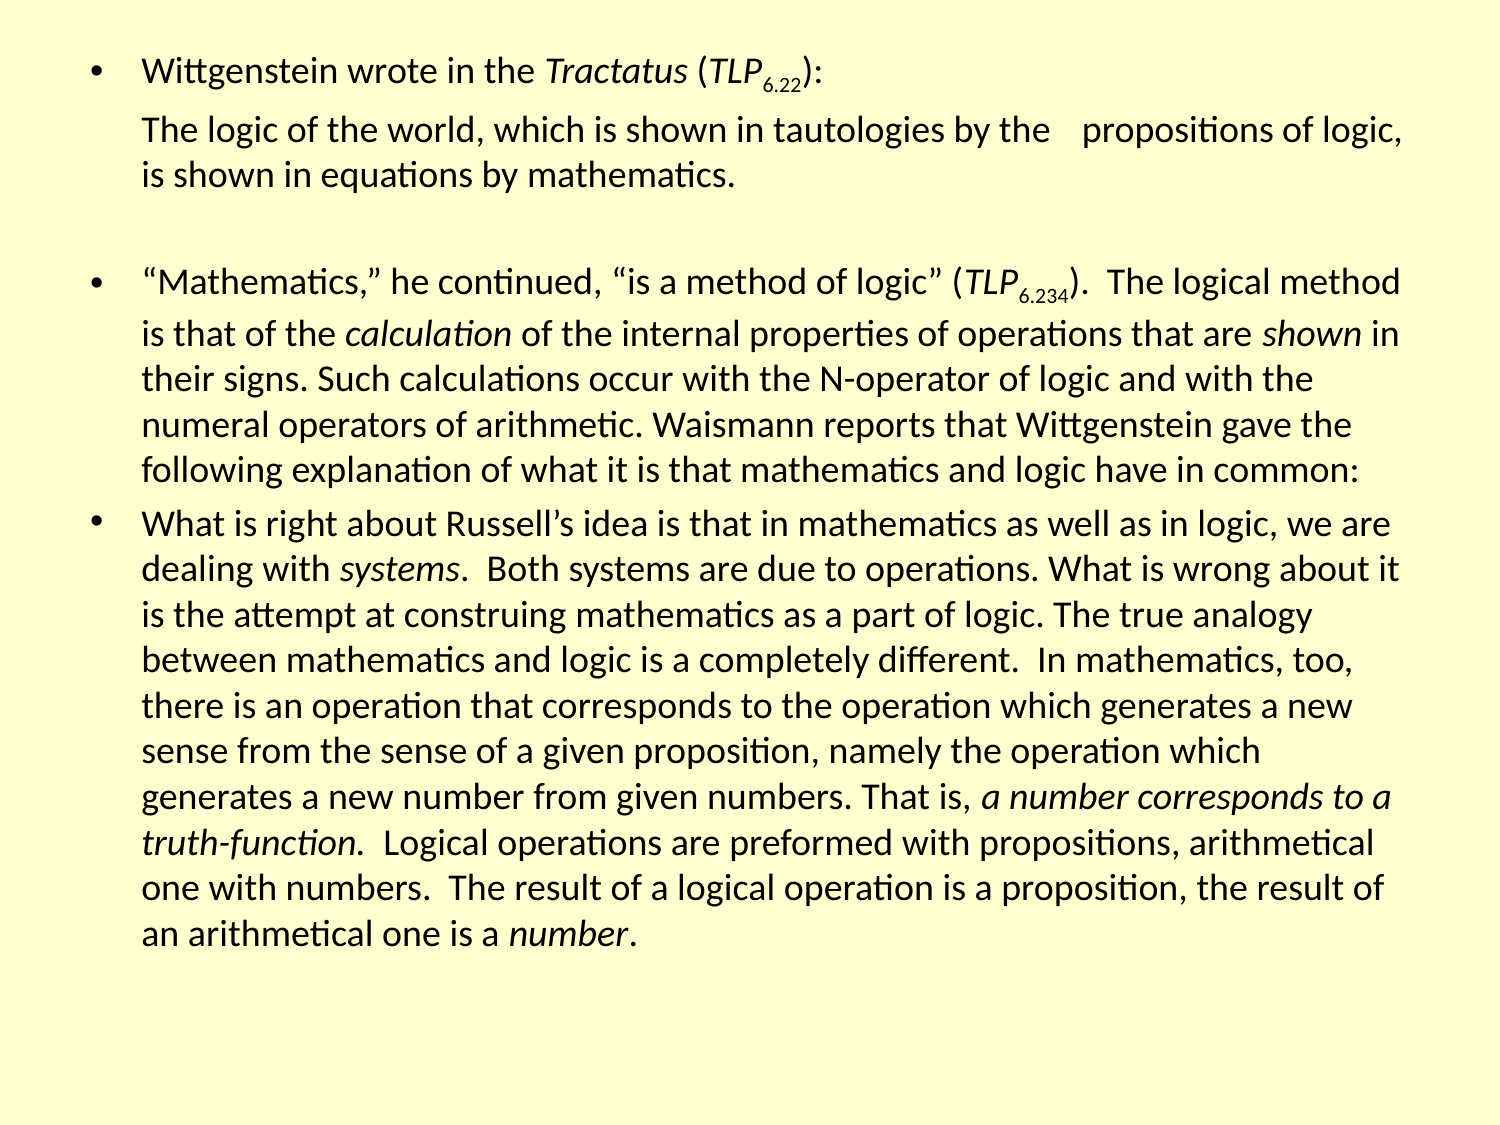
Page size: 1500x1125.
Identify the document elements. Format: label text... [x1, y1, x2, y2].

list Wittgenstein wrote in the Tractatus (TLP6.22): The logic of the world, which is shown in tautologies by the propositions of logic, is shown in equations by mathematics. “Mathematics,” he continued, “is a method of logic” (TLP6.234). The logical method is that of the calculation of the internal properties of operations that are shown in their signs. Such calculations occur with the N-operator of logic and with the numeral operators of arithmetic. Waismann reports that Wittgenstein gave the following explanation of what it is that mathematics and logic have in common: What is right about Russell’s idea is that in mathematics as well as in logic, we are dealing with systems. Both systems are due to operations. What is wrong about it is the attempt at construing mathematics as a part of logic. The true analogy between mathematics and logic is a completely different. In mathematics, too, there is an operation that corresponds to the operation which generates a new sense from the sense of a given proposition, namely the operation which generates a new number from given numbers. That is, a number corresponds to a truth-function. Logical operations are preformed with propositions, arithmetical one with numbers. The result of a logical operation is a proposition, the result of an arithmetical one is a number. [75, 37, 1425, 1005]
